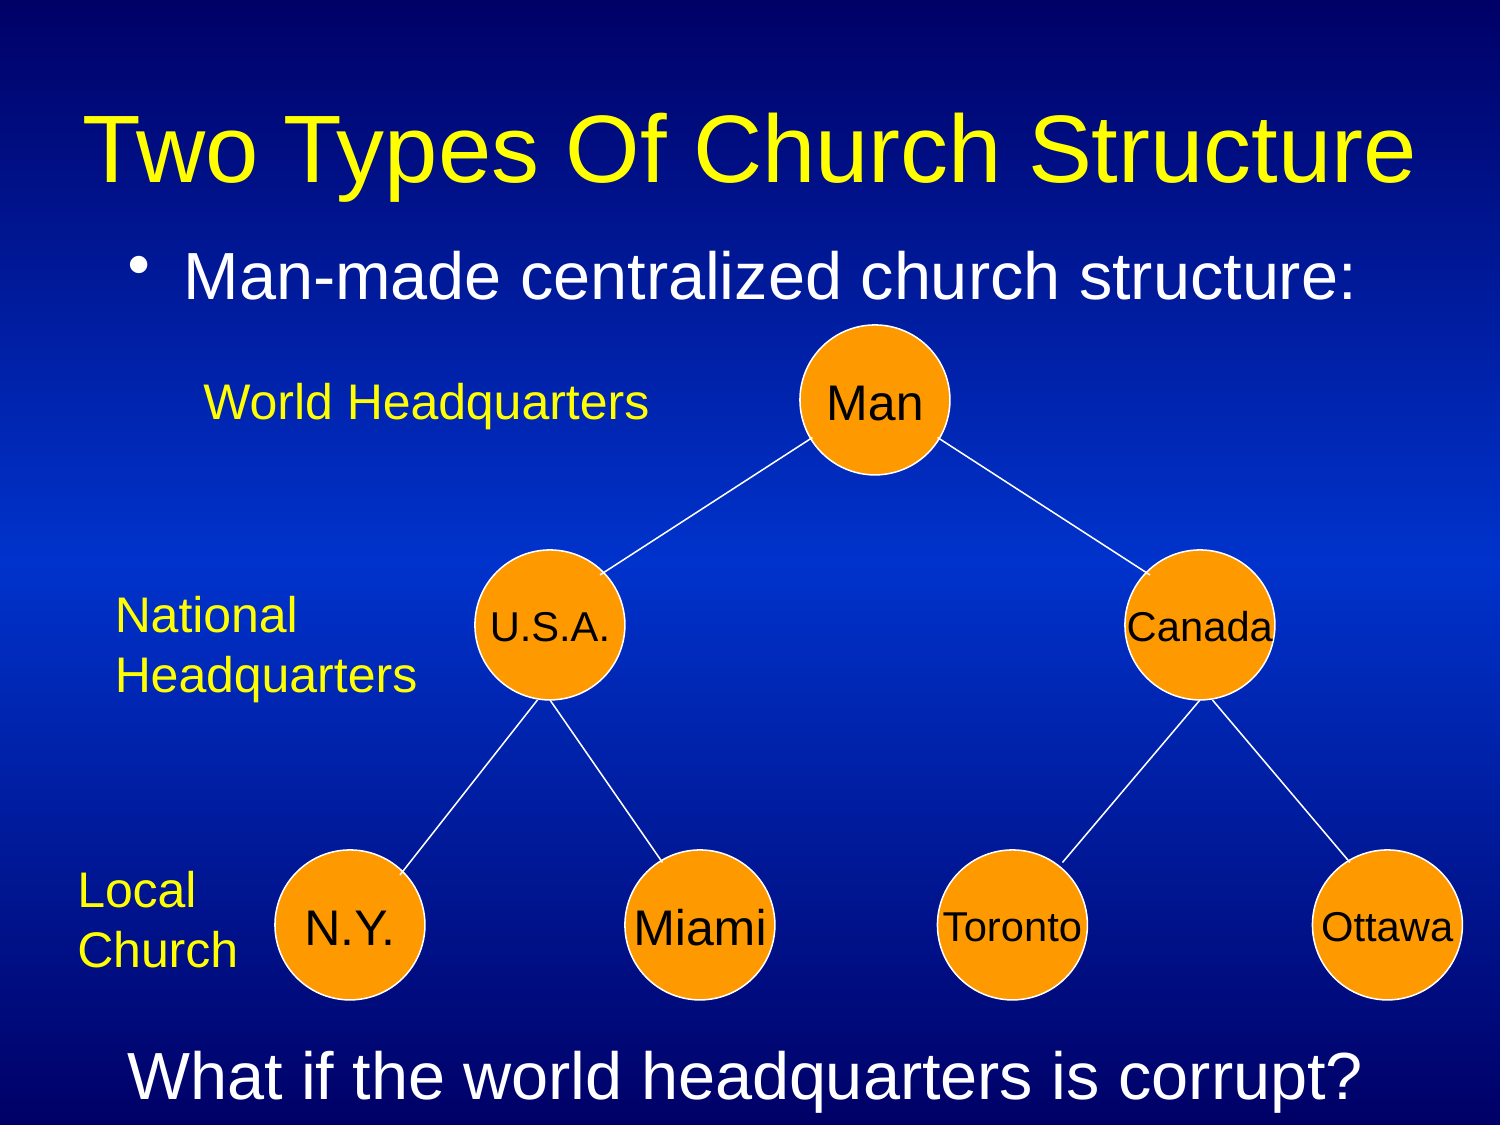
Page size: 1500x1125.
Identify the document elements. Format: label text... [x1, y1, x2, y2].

text_box What if the world headquarters is corrupt? [112, 1025, 1463, 1125]
text_box Local Church [62, 849, 263, 985]
text_box Miami [624, 849, 775, 1000]
text_box Ottawa [1312, 849, 1463, 1000]
list Man-made centralized church structure: [112, 224, 1463, 325]
text_box National Headquarters [99, 574, 450, 710]
title Two Types Of Church Structure [37, 50, 1463, 238]
text_box World Headquarters [188, 362, 665, 438]
text_box Toronto [937, 849, 1088, 1000]
text_box N.Y. [274, 849, 425, 1000]
text_box Man [799, 324, 950, 475]
text_box U.S.A. [474, 549, 625, 700]
text_box Canada [1124, 549, 1275, 700]
